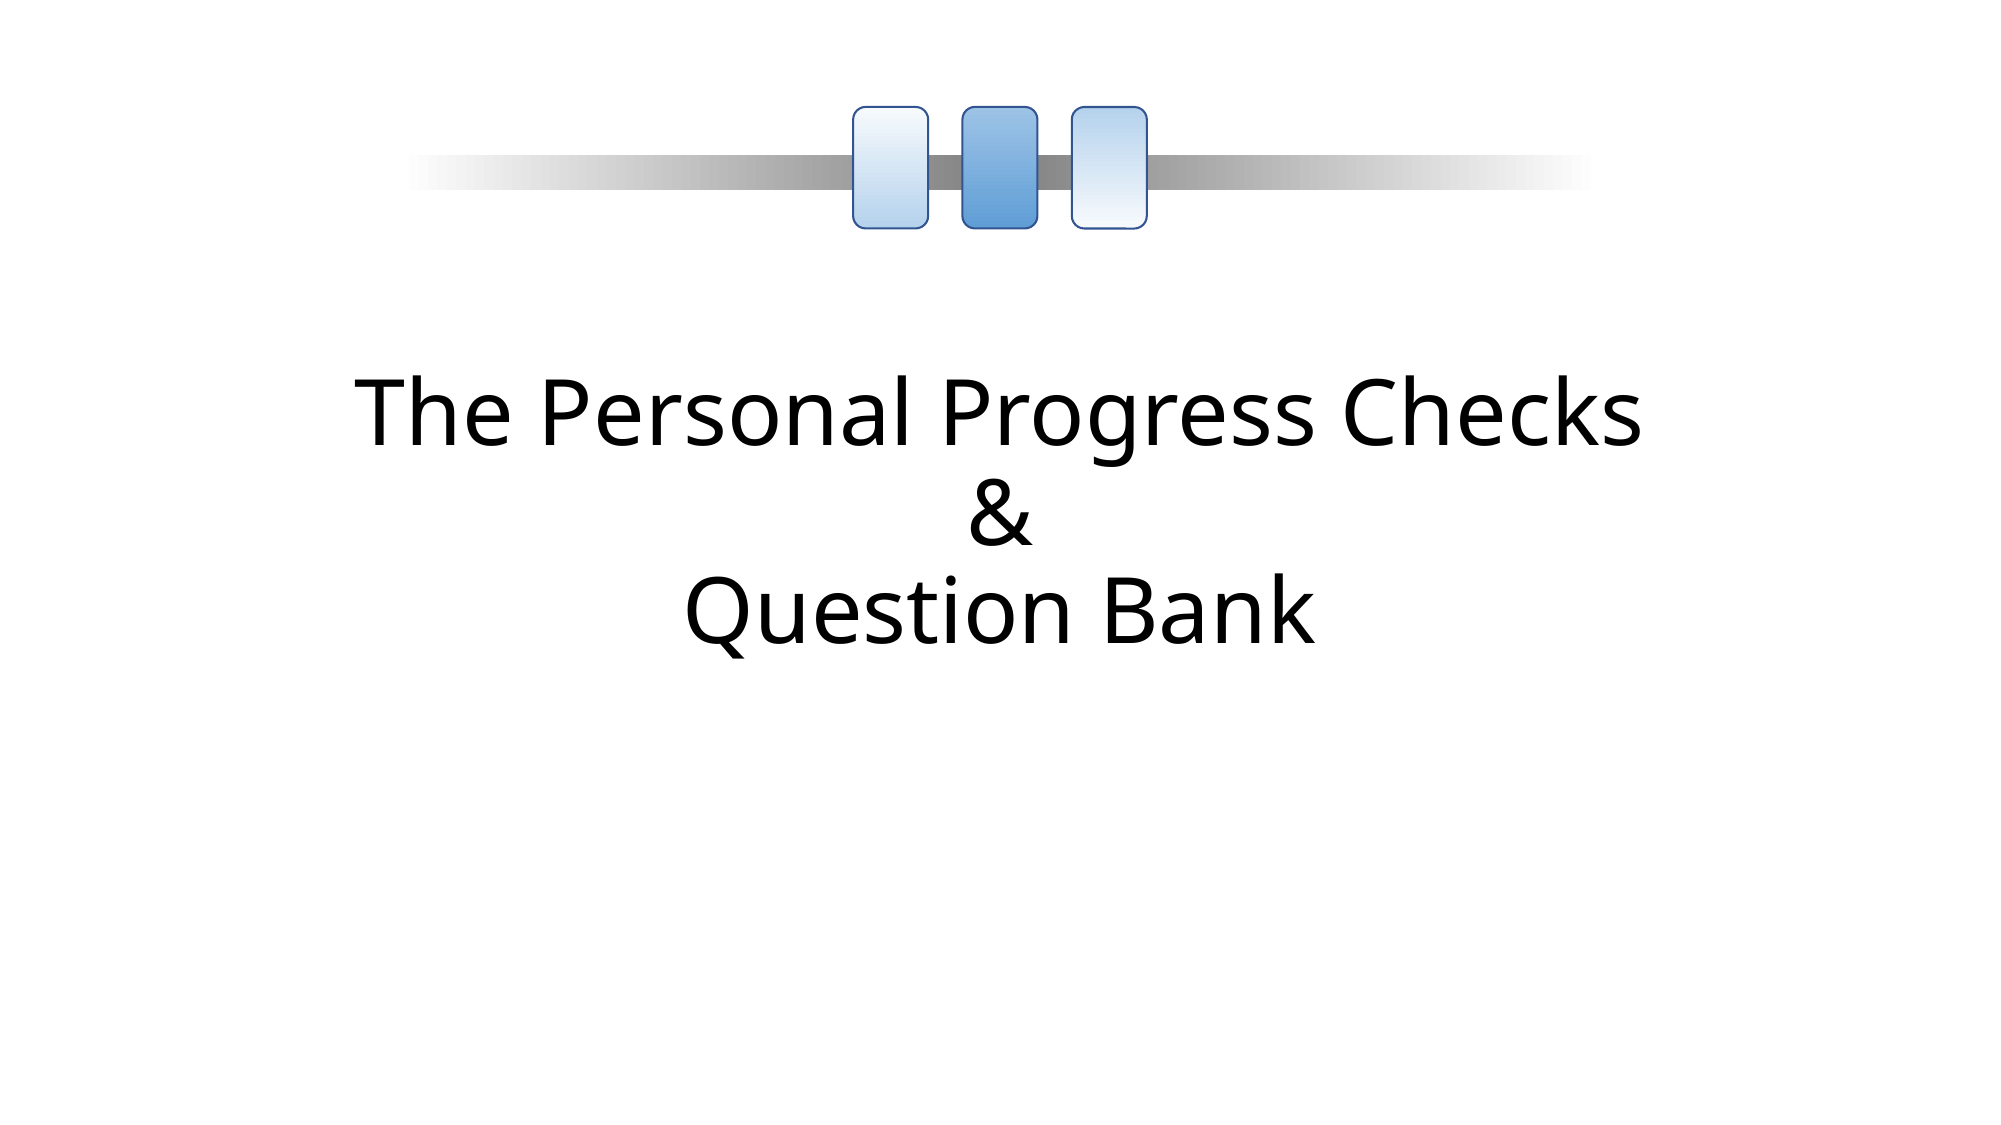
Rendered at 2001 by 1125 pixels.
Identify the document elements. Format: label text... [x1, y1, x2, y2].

text_box [1148, 154, 2000, 191]
text_box [930, 154, 961, 191]
text_box [0, 154, 852, 191]
text_box [1039, 154, 1070, 191]
text_box [1070, 105, 1148, 230]
text_box [961, 105, 1039, 230]
text_box [852, 105, 930, 230]
title The Personal Progress Checks & Question Bank [137, 355, 1863, 676]
